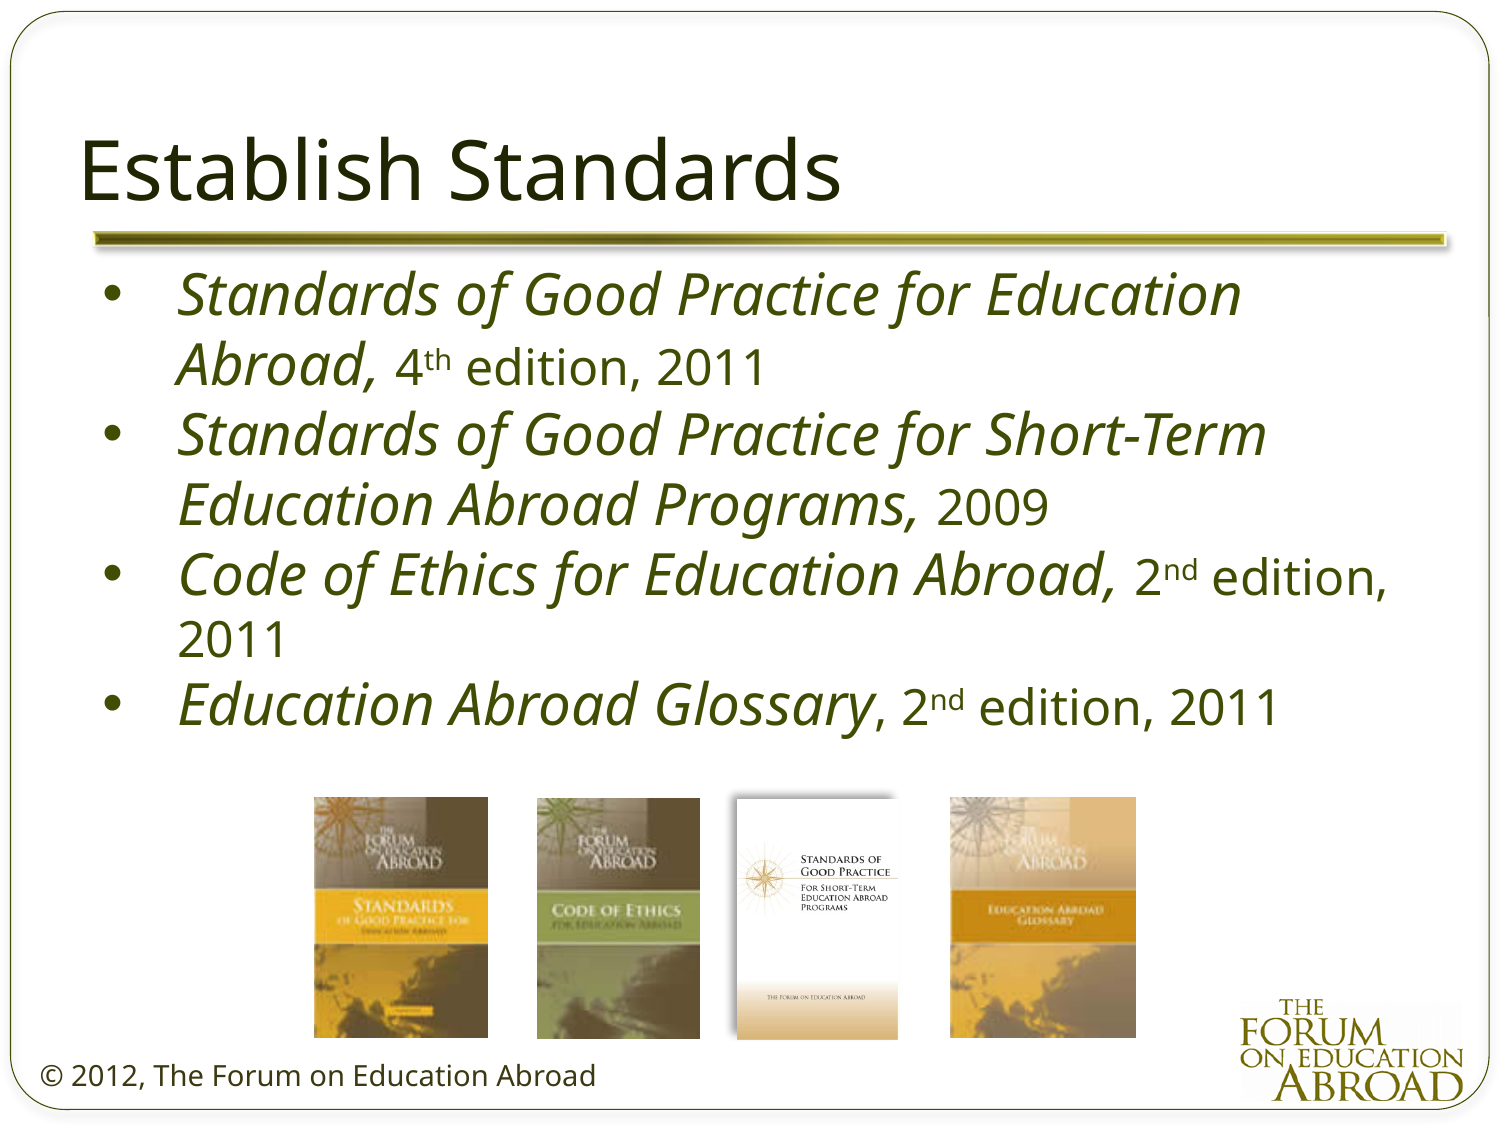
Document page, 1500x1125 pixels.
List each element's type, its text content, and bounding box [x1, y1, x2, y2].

picture [313, 797, 488, 1038]
picture [1240, 999, 1463, 1101]
text_box Standards of Good Practice for Education Abroad, 4th edition, 2011 Standards of Good Practice for Short-Term Education Abroad Programs, 2009 Code of Ethics for Education Abroad, 2nd edition, 2011 Education Abroad Glossary, 2nd edition, 2011 [87, 249, 1438, 745]
picture [737, 799, 899, 1041]
picture [949, 797, 1136, 1038]
picture [84, 233, 1461, 263]
picture [537, 798, 700, 1040]
title Establish Standards [62, 45, 1500, 233]
